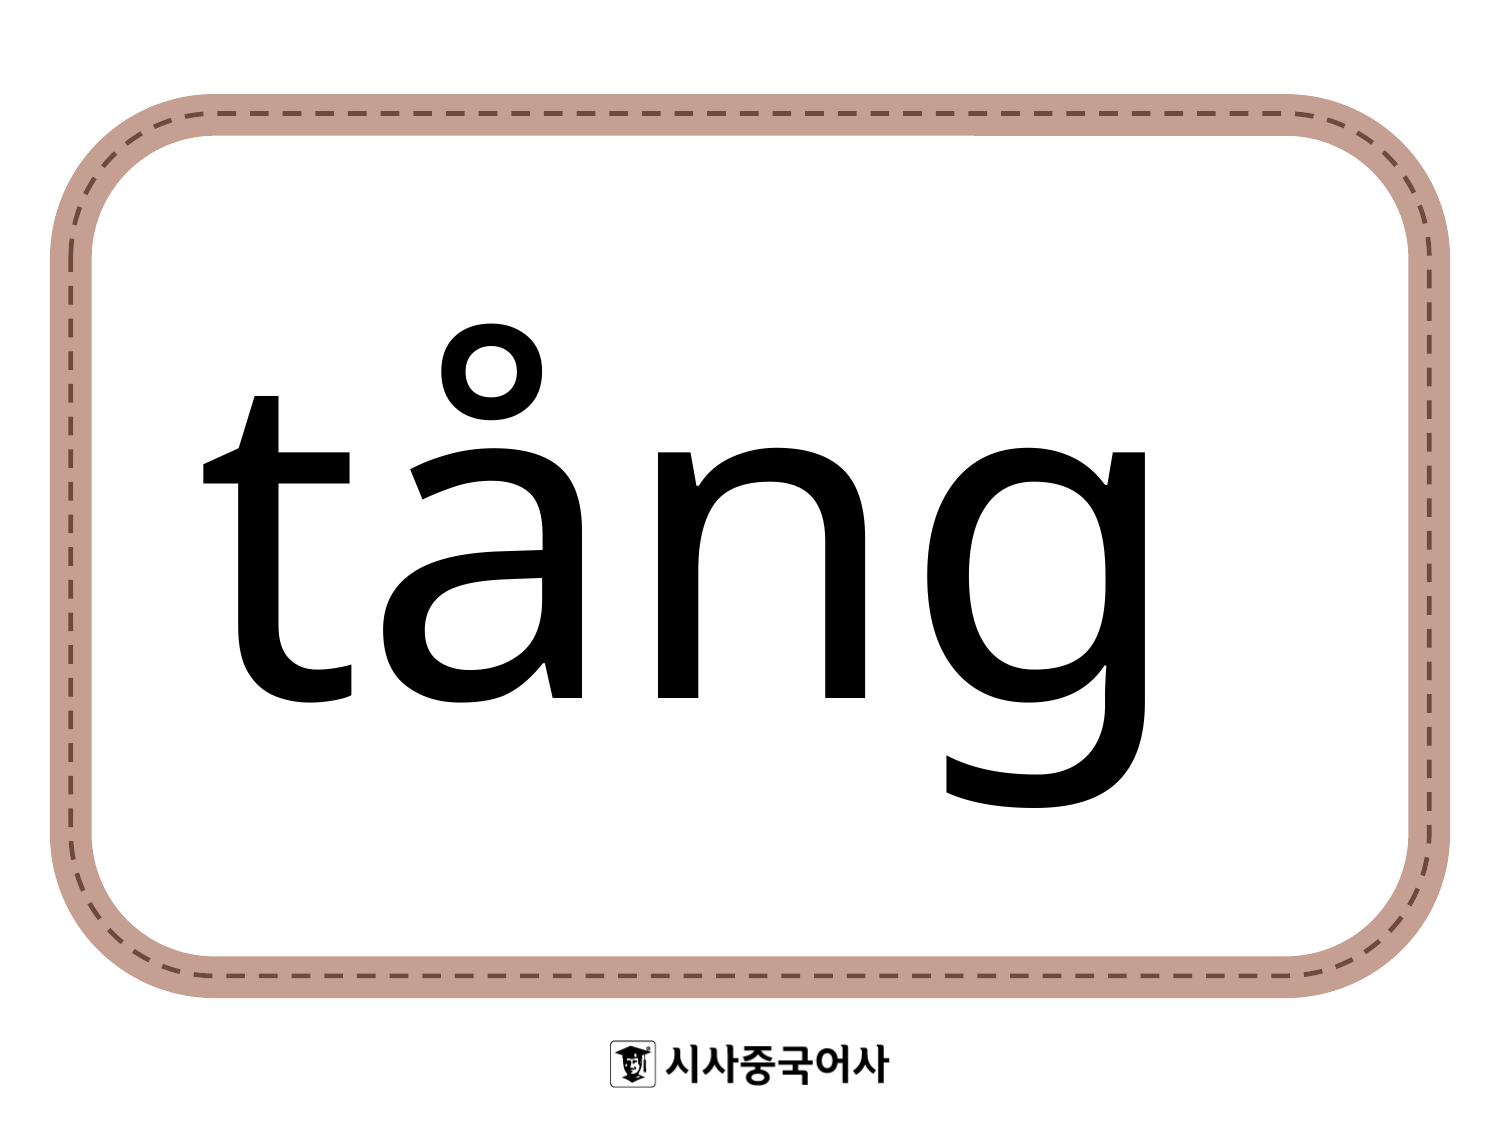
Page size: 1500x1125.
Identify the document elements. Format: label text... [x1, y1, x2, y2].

picture [602, 1034, 898, 1094]
text_box tång [145, 189, 1354, 853]
